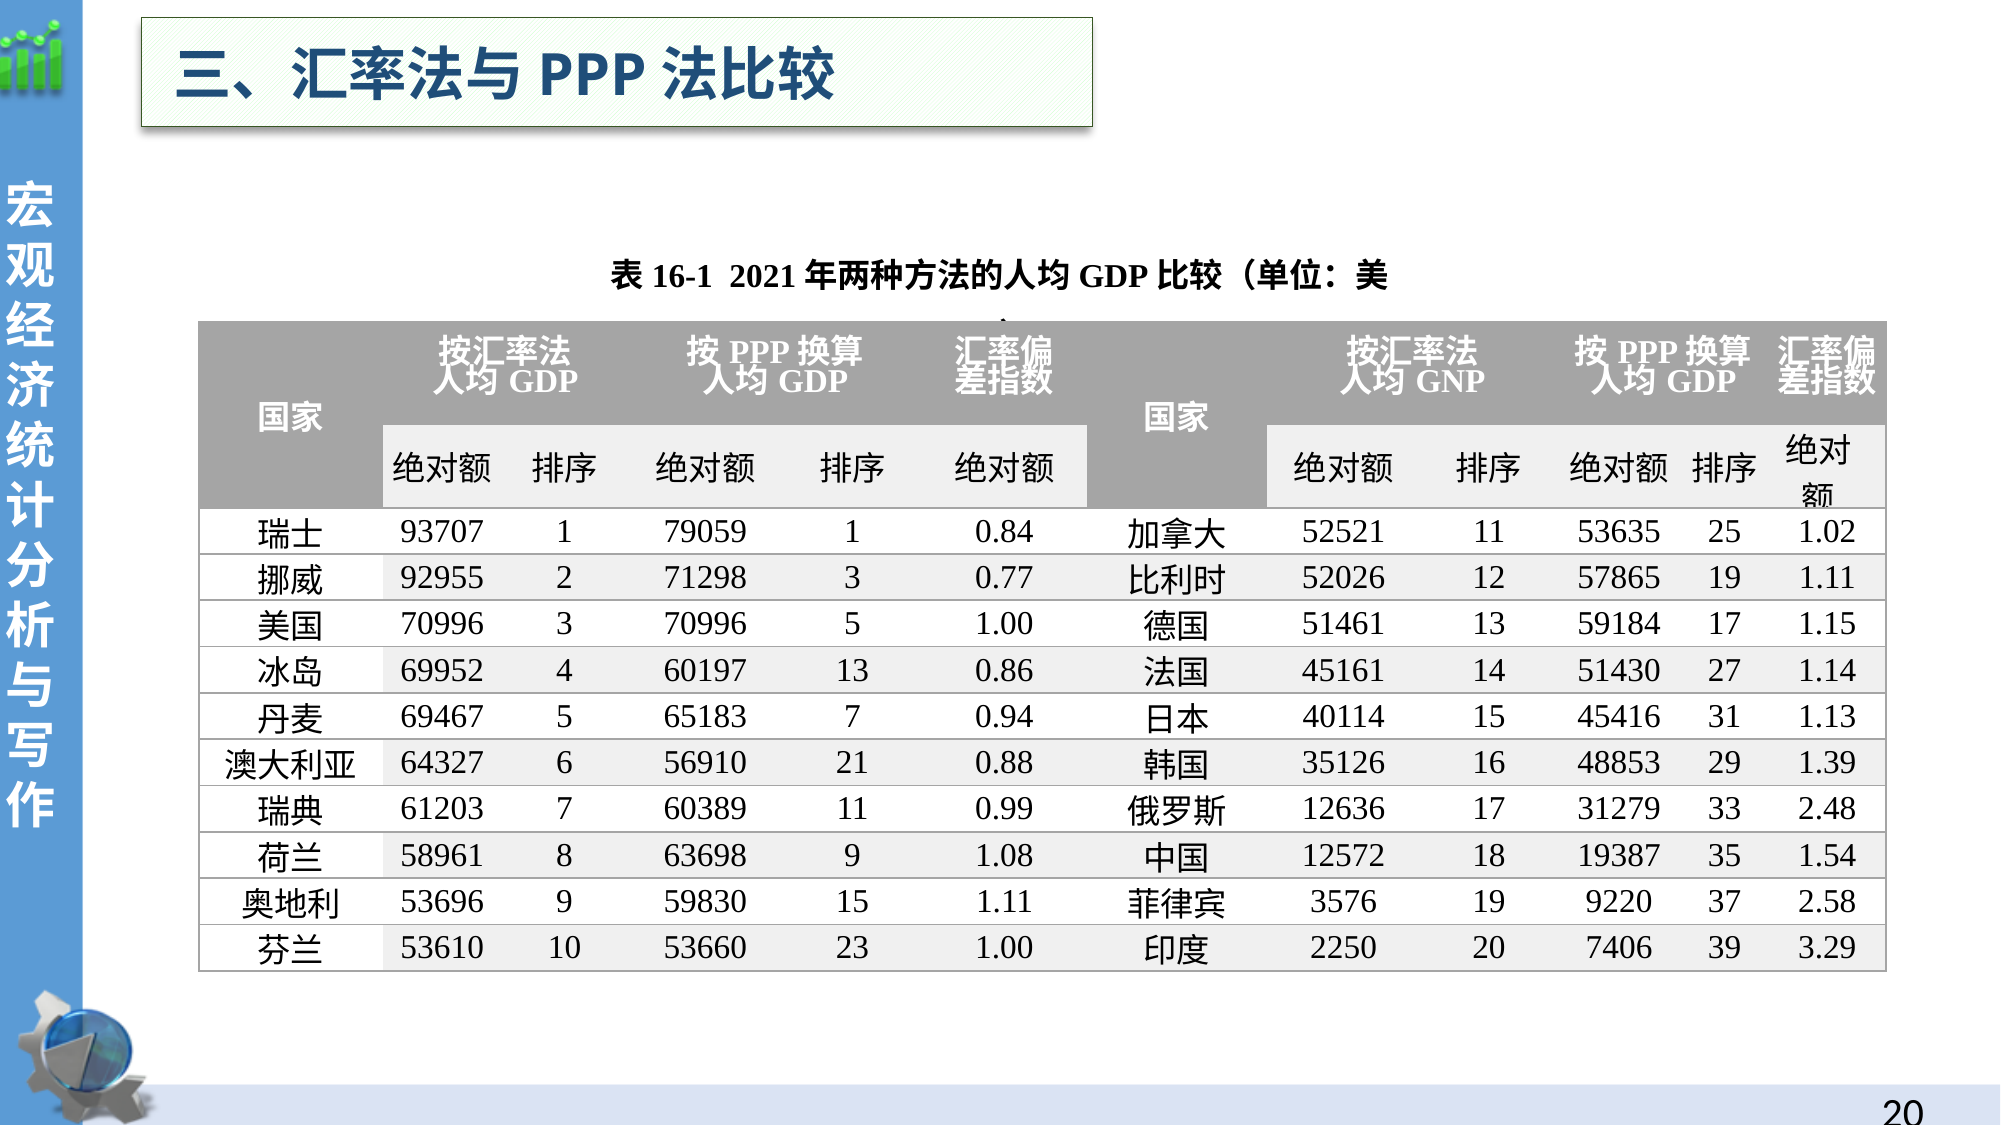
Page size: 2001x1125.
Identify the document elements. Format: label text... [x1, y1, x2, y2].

table_cell 瑞士 [200, 509, 383, 553]
table_cell 日本 [1087, 694, 1267, 738]
table_cell 60389 [628, 786, 783, 831]
table_cell 12 [1420, 555, 1558, 599]
table_cell 65183 [628, 694, 783, 738]
table_cell 93707 [383, 509, 501, 553]
table_header 汇率偏 差指数 [1769, 323, 1885, 423]
table_cell 70996 [628, 601, 783, 646]
table_cell 11 [783, 786, 922, 831]
table_cell 芬兰 [200, 925, 383, 970]
table_cell 绝对额 [1267, 425, 1420, 507]
table_cell 16 [1420, 740, 1558, 785]
table_cell 7 [501, 786, 628, 831]
table_cell 0.88 [922, 740, 1087, 785]
table_cell 35 [1680, 833, 1769, 877]
table_cell 瑞典 [200, 786, 383, 831]
table_cell 21 [783, 740, 922, 785]
table_cell 2250 [1267, 925, 1420, 970]
table_cell 52521 [1267, 509, 1420, 553]
table_cell 1.11 [1769, 555, 1885, 599]
table_cell 2 [501, 555, 628, 599]
table_cell 澳大利亚 [200, 740, 383, 785]
table_cell 45416 [1558, 694, 1680, 738]
table_cell 1.54 [1769, 833, 1885, 877]
table_cell 绝对额 [1769, 425, 1868, 507]
table_cell 59830 [628, 879, 783, 924]
table_cell 15 [1420, 694, 1558, 738]
table_cell 菲律宾 [1087, 879, 1267, 924]
table_cell 19387 [1558, 833, 1680, 877]
table_cell 挪威 [200, 555, 383, 599]
table_cell 13 [1420, 601, 1558, 646]
table_cell 奥地利 [200, 879, 383, 924]
table_cell 中国 [1087, 833, 1267, 877]
table_cell 0.84 [922, 509, 1087, 553]
table_cell 51430 [1558, 647, 1680, 692]
table_cell 31 [1680, 694, 1769, 738]
table_cell 9 [501, 879, 628, 924]
table_cell 60197 [628, 647, 783, 692]
table_cell 绝对额 [1558, 425, 1680, 507]
table_cell 1.14 [1769, 647, 1885, 692]
table_header 按汇率法 人均GDP [383, 323, 628, 423]
table_cell 德国 [1087, 601, 1267, 646]
text_box 三、汇率法与PPP法比较 [141, 17, 1093, 127]
table_cell 1 [501, 509, 628, 553]
table_cell 59184 [1558, 601, 1680, 646]
table_cell 荷兰 [200, 833, 383, 877]
table_cell 19 [1420, 879, 1558, 924]
table_cell 69952 [383, 647, 501, 692]
table_cell 20 [1420, 925, 1558, 970]
table_cell 3 [783, 555, 922, 599]
table_header 国家 [1087, 323, 1267, 507]
table_cell 排序 [501, 425, 628, 507]
table_cell 18 [1420, 833, 1558, 877]
table_cell 69467 [383, 694, 501, 738]
table_cell [1868, 425, 1885, 507]
table_cell 53610 [383, 925, 501, 970]
table_cell 51461 [1267, 601, 1420, 646]
table_cell 31279 [1558, 786, 1680, 831]
table_cell 绝对额 [383, 425, 501, 507]
table_header 国家 [200, 323, 383, 507]
slide_number 19 [1786, 1085, 1940, 1125]
table_cell 56910 [628, 740, 783, 785]
picture [0, 0, 2001, 1125]
table_cell 15 [783, 879, 922, 924]
table_cell 27 [1680, 647, 1769, 692]
table_cell 64327 [383, 740, 501, 785]
table_cell 10 [501, 925, 628, 970]
table_cell 12636 [1267, 786, 1420, 831]
table_cell 4 [501, 647, 628, 692]
table_cell 排序 [783, 425, 922, 507]
table_cell 2.58 [1769, 879, 1885, 924]
table_cell 35126 [1267, 740, 1420, 785]
table_cell 韩国 [1087, 740, 1267, 785]
table_cell 1.15 [1769, 601, 1885, 646]
table_cell 25 [1680, 509, 1769, 553]
table_cell 13 [783, 647, 922, 692]
table_cell 0.86 [922, 647, 1087, 692]
table_header 按汇率法 人均GNP [1267, 323, 1558, 423]
table_cell 俄罗斯 [1087, 786, 1267, 831]
table_cell 17 [1680, 601, 1769, 646]
list [108, 154, 1977, 1064]
table_cell 61203 [383, 786, 501, 831]
table_cell 14 [1420, 647, 1558, 692]
table_cell 排序 [1680, 425, 1769, 507]
table_cell 40114 [1267, 694, 1420, 738]
table_cell 丹麦 [200, 694, 383, 738]
table_cell 57865 [1558, 555, 1680, 599]
table_cell 1.39 [1769, 740, 1885, 785]
table_cell 1 [783, 509, 922, 553]
table_cell 23 [783, 925, 922, 970]
table_cell 印度 [1087, 925, 1267, 970]
table_cell 39 [1680, 925, 1769, 970]
table_cell 45161 [1267, 647, 1420, 692]
table_cell 17 [1420, 786, 1558, 831]
table_cell 79059 [628, 509, 783, 553]
table_cell 71298 [628, 555, 783, 599]
table_header 按PPP换算 人均GDP [628, 323, 922, 423]
table_cell 1.11 [922, 879, 1087, 924]
table_cell 法国 [1087, 647, 1267, 692]
table_cell 58961 [383, 833, 501, 877]
table_header 汇率偏 差指数 [922, 323, 1087, 423]
table_cell 29 [1680, 740, 1769, 785]
table_cell 1.13 [1769, 694, 1885, 738]
table_cell 37 [1680, 879, 1769, 924]
table_cell 绝对额 [922, 425, 1087, 507]
table_cell 8 [501, 833, 628, 877]
table_cell 92955 [383, 555, 501, 599]
table_cell 3.29 [1769, 925, 1885, 970]
table_cell 绝对额 [628, 425, 783, 507]
table_cell 11 [1420, 509, 1558, 553]
table_cell 1.00 [922, 925, 1087, 970]
table_cell 9 [783, 833, 922, 877]
table_cell 70996 [383, 601, 501, 646]
table_cell 1.08 [922, 833, 1087, 877]
table_cell 48853 [1558, 740, 1680, 785]
table_cell 比利时 [1087, 555, 1267, 599]
table_cell 1.00 [922, 601, 1087, 646]
table_cell 0.77 [922, 555, 1087, 599]
table_cell 2.48 [1769, 786, 1885, 831]
table_cell 冰岛 [200, 647, 383, 692]
table_cell 7 [783, 694, 922, 738]
table_cell 排序 [1420, 425, 1558, 507]
table_cell 6 [501, 740, 628, 785]
table_cell 7406 [1558, 925, 1680, 970]
text_box 表16-1 2021年两种方法的人均GDP比较（单位：美元） [583, 226, 1417, 321]
table_cell 5 [783, 601, 922, 646]
table_cell 美国 [200, 601, 383, 646]
table_cell 33 [1680, 786, 1769, 831]
table_cell 0.99 [922, 786, 1087, 831]
table_cell 52026 [1267, 555, 1420, 599]
table_cell 63698 [628, 833, 783, 877]
table_cell 3 [501, 601, 628, 646]
table_cell 加拿大 [1087, 509, 1267, 553]
table_cell 12572 [1267, 833, 1420, 877]
table_cell 1.02 [1769, 509, 1885, 553]
table_cell 53660 [628, 925, 783, 970]
table_cell 3576 [1267, 879, 1420, 924]
table_header 按PPP换算 人均GDP [1558, 323, 1769, 423]
table_cell 5 [501, 694, 628, 738]
table_cell 0.94 [922, 694, 1087, 738]
table_cell 53635 [1558, 509, 1680, 553]
table_cell 53696 [383, 879, 501, 924]
table_cell 19 [1680, 555, 1769, 599]
table_cell 9220 [1558, 879, 1680, 924]
